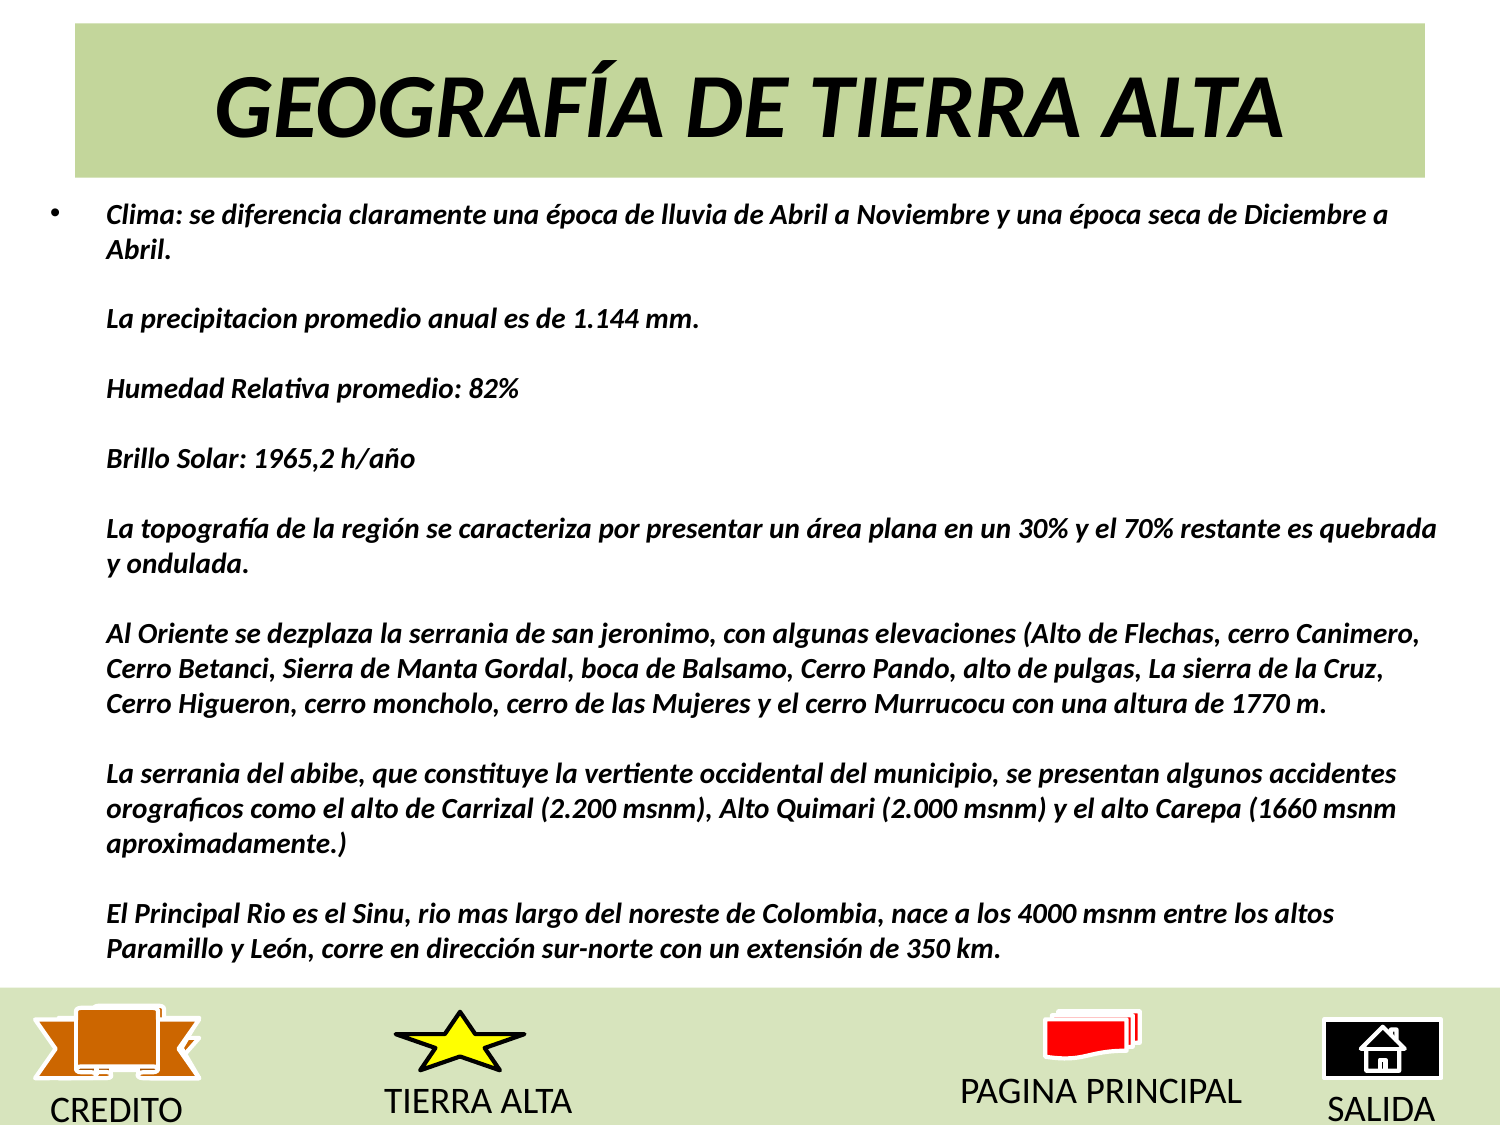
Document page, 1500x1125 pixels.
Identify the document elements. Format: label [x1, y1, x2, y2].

text_box [0, 986, 1500, 1125]
list [35, 187, 1465, 961]
title [75, 23, 1425, 178]
